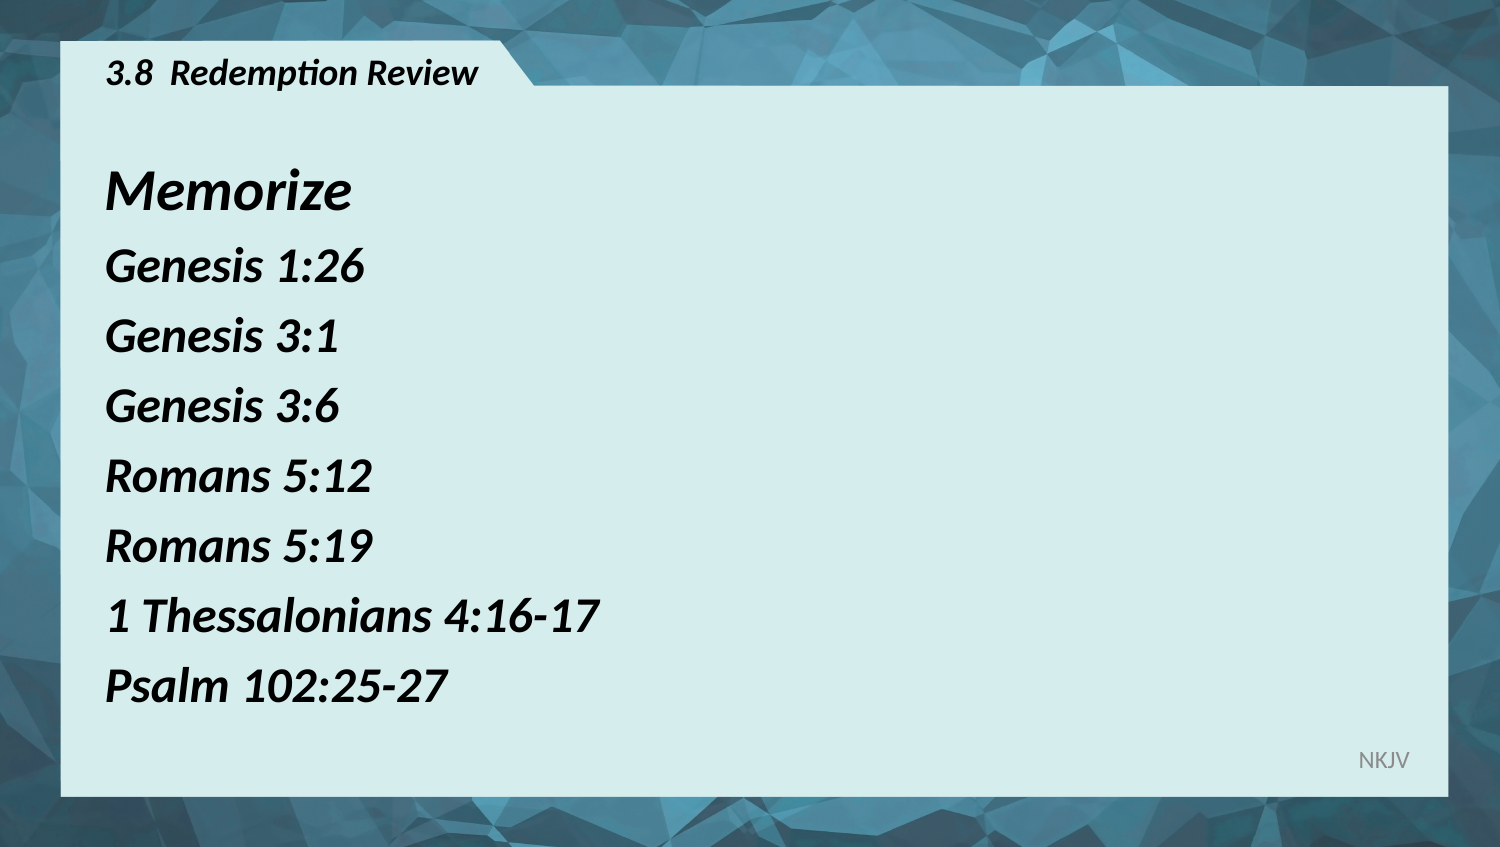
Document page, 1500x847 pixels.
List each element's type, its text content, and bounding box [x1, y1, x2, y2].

footer NKJV [950, 736, 1425, 782]
list Memorize Genesis 1:26 Genesis 3:1 Genesis 3:6 Romans 5:12 Romans 5:19 1 Thessalonians 4:16-17 Psalm 102:25-27 [89, 141, 1403, 722]
picture [0, 0, 1500, 847]
title 3.8 Redemption Review [89, 33, 1420, 108]
